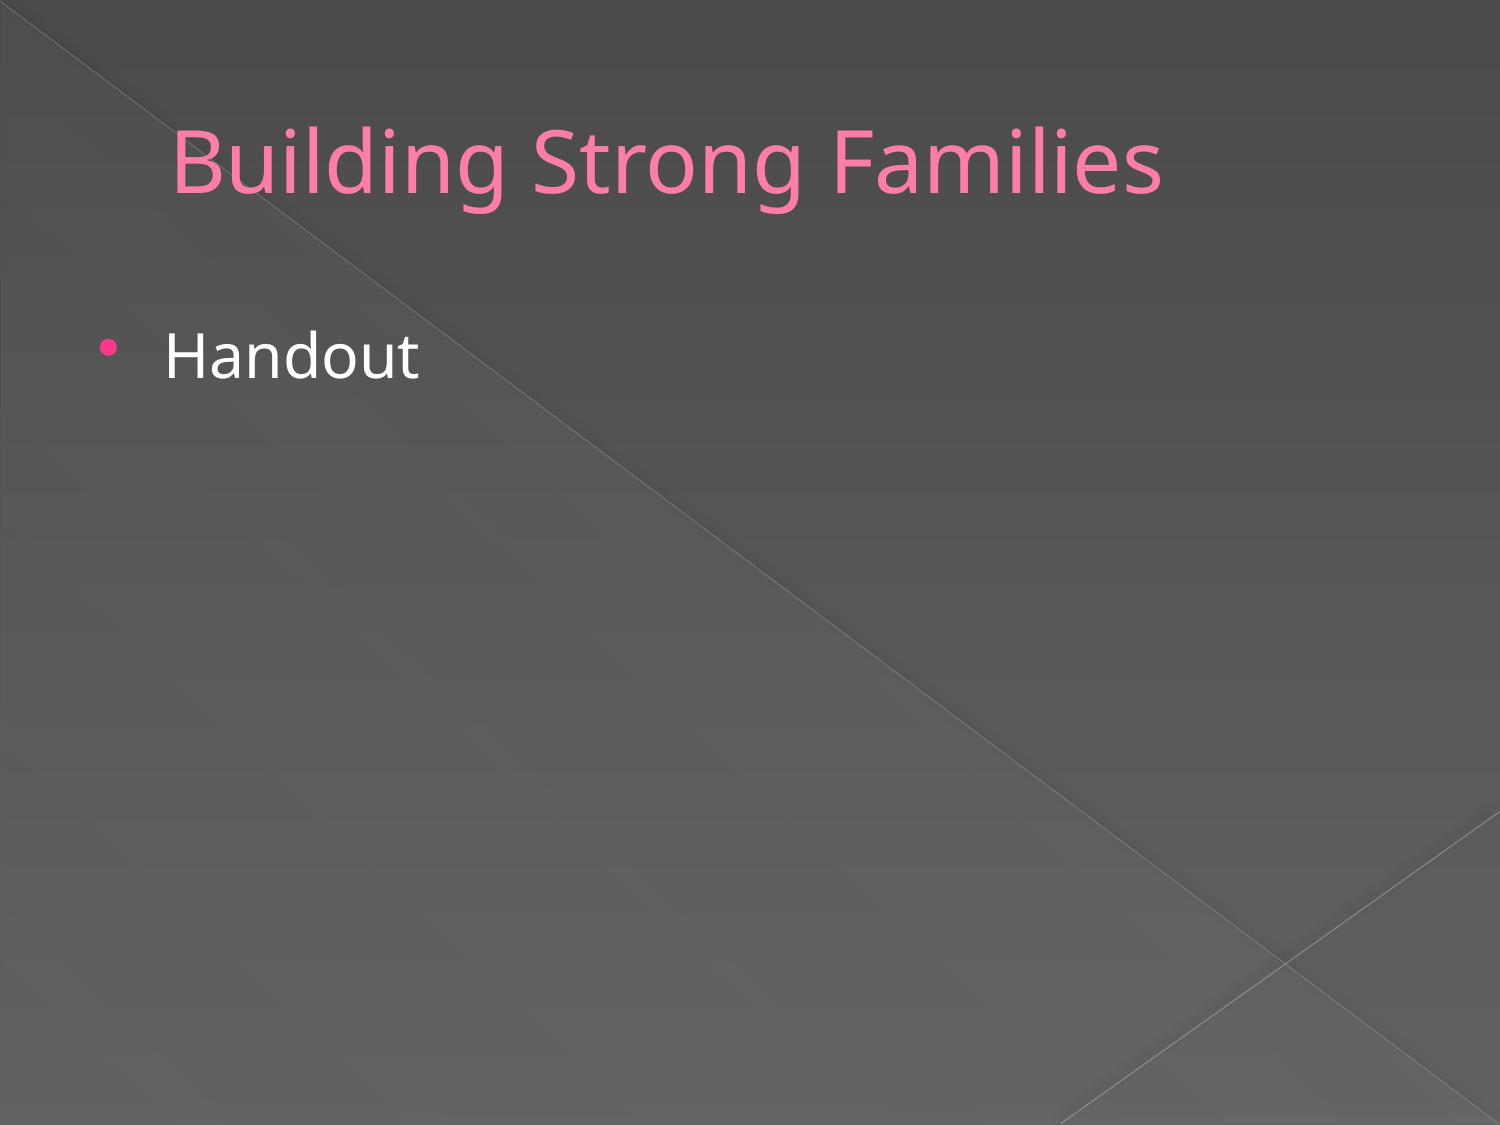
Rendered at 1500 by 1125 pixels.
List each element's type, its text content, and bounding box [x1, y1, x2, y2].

title Building Strong Families [75, 43, 1425, 274]
list Handout [75, 308, 1425, 1059]
